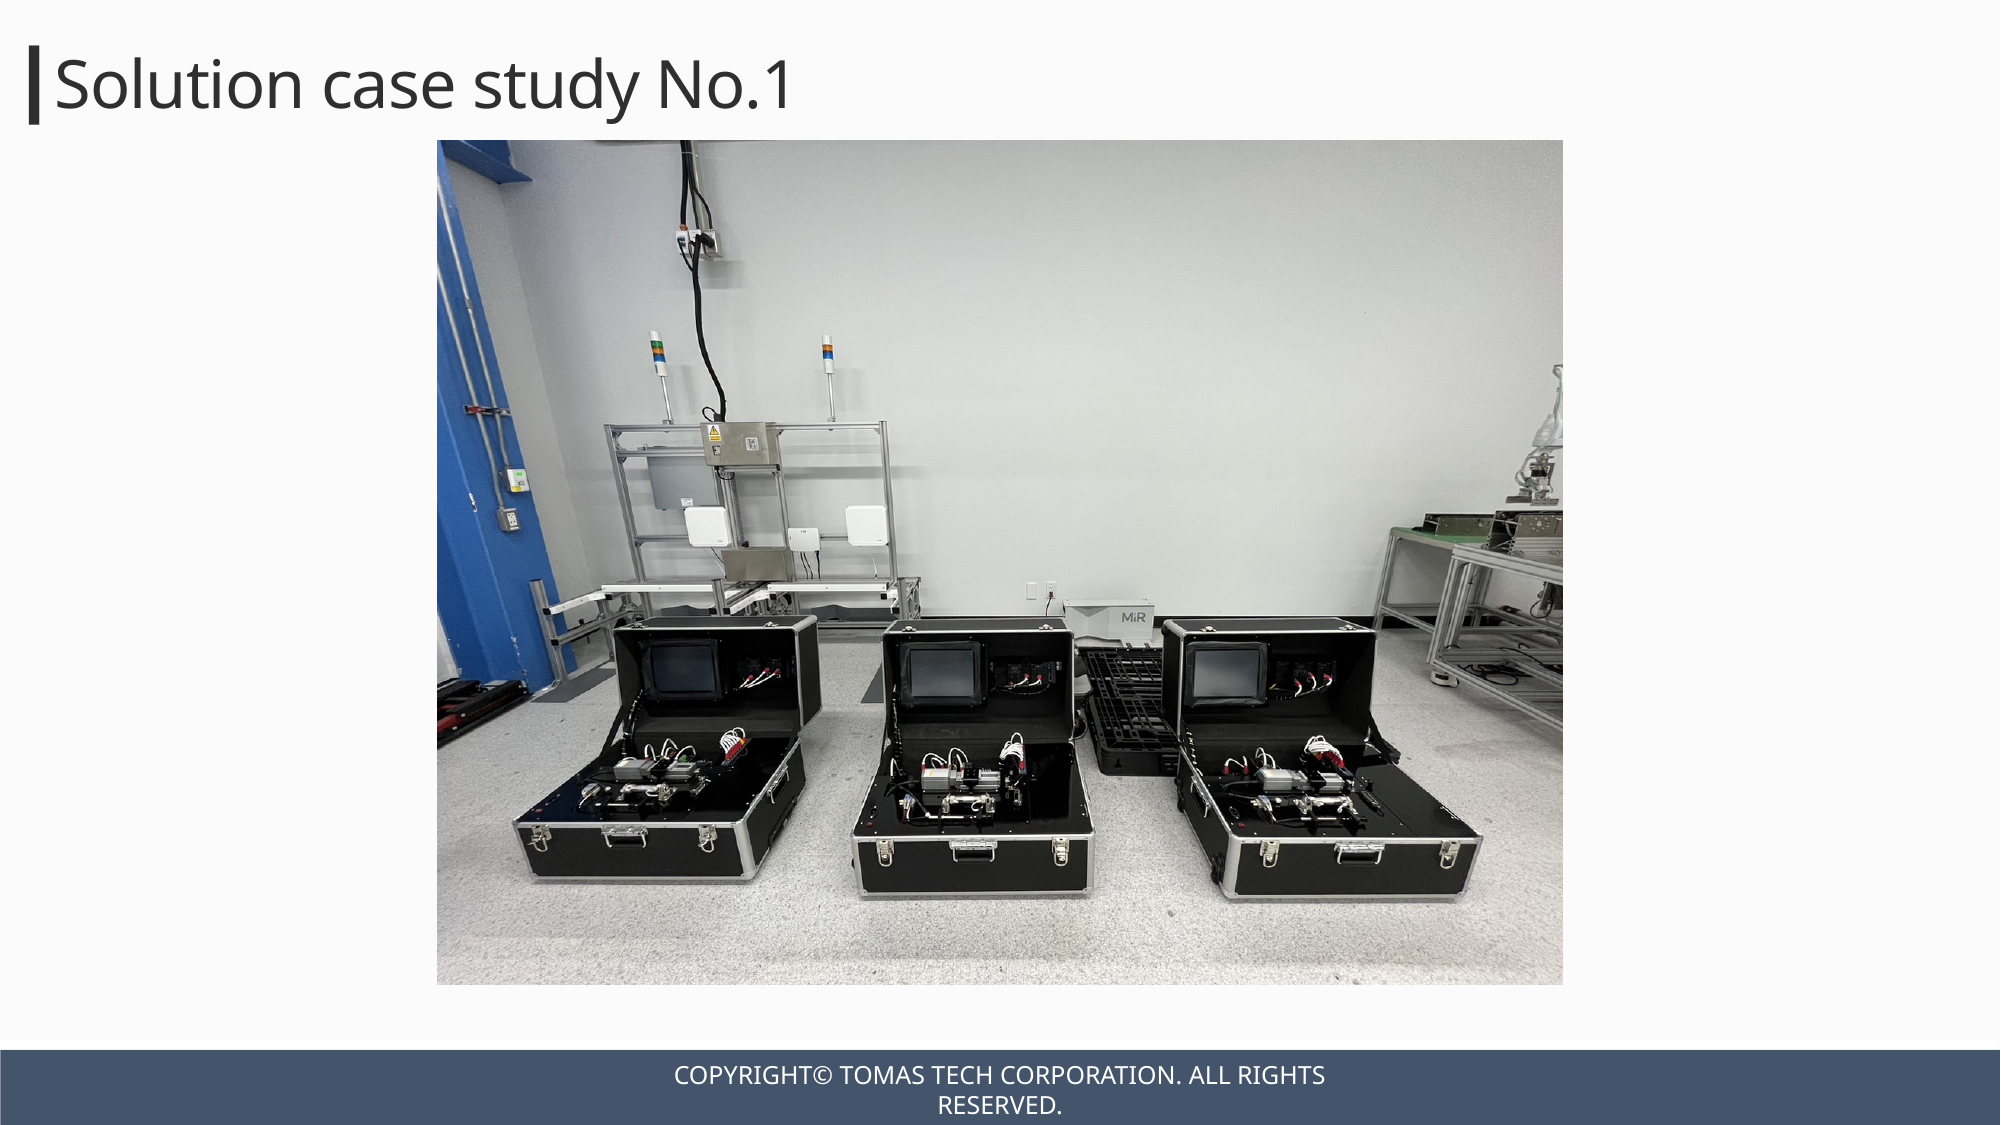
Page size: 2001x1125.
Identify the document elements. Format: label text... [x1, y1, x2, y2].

footer Copyright© TOMAS TECH CORPORATION. All rights reserved. [604, 1059, 1396, 1120]
text_box ┃Solution case study No.1 [0, 20, 1889, 130]
picture [436, 139, 1564, 985]
